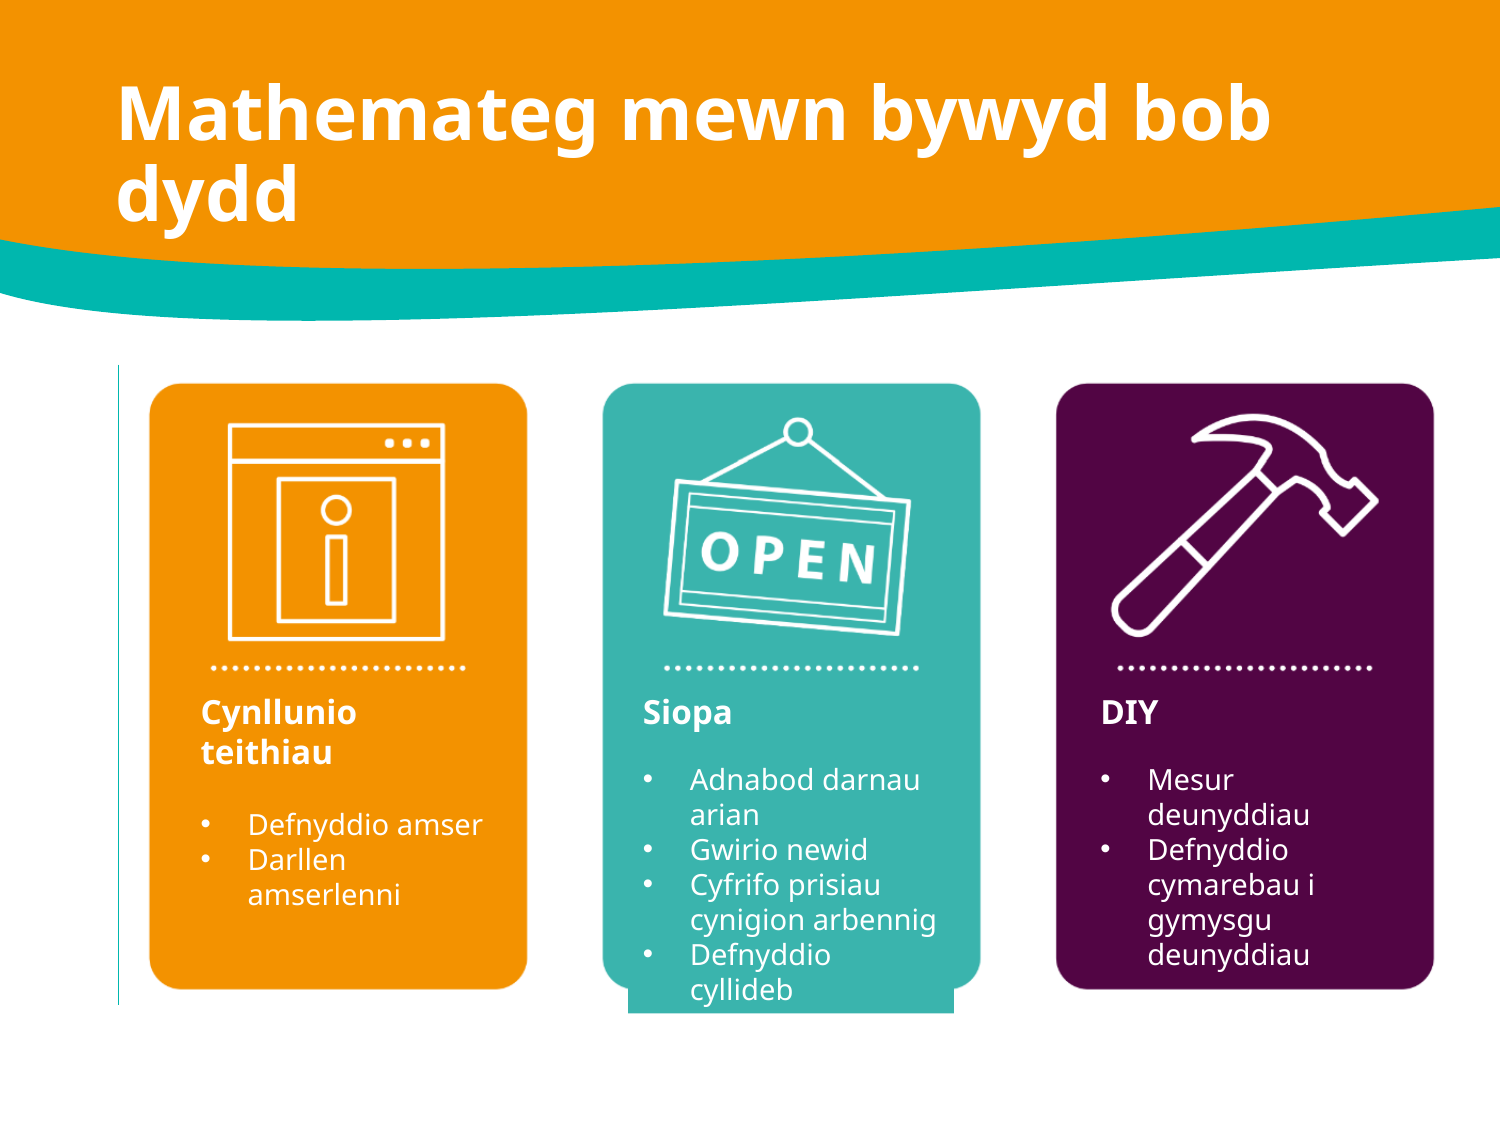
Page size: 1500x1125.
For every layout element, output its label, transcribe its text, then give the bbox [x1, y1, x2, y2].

picture [135, 371, 1446, 997]
list Mathemateg mewn bywyd bob dydd [100, 67, 1429, 258]
text_box Siopa Adnabod darnau arian Gwirio newid Cyfrifo prisiau cynigion arbennig Defnyddio cyllideb [628, 997, 954, 1014]
